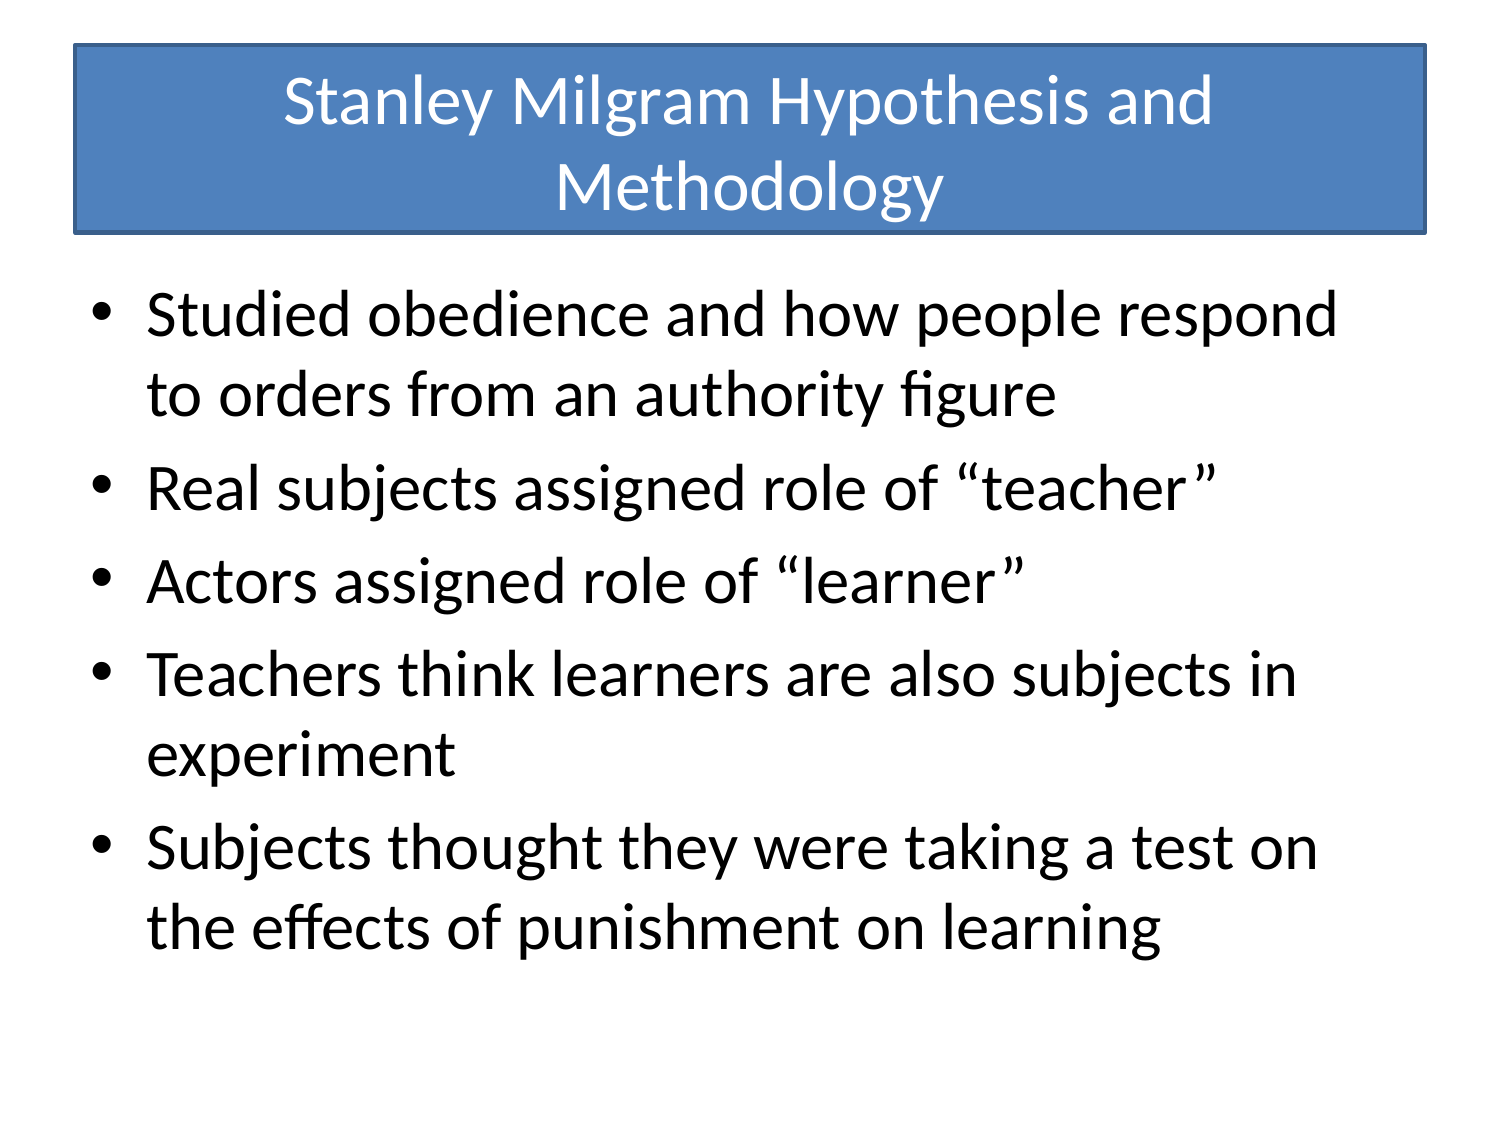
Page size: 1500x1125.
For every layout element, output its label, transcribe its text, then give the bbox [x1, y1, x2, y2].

title Stanley Milgram Hypothesis and Methodology [73, 43, 1427, 235]
list Studied obedience and how people respond to orders from an authority figure Real subjects assigned role of “teacher” Actors assigned role of “learner” Teachers think learners are also subjects in experiment Subjects thought they were taking a test on the effects of punishment on learning [75, 262, 1425, 1005]
